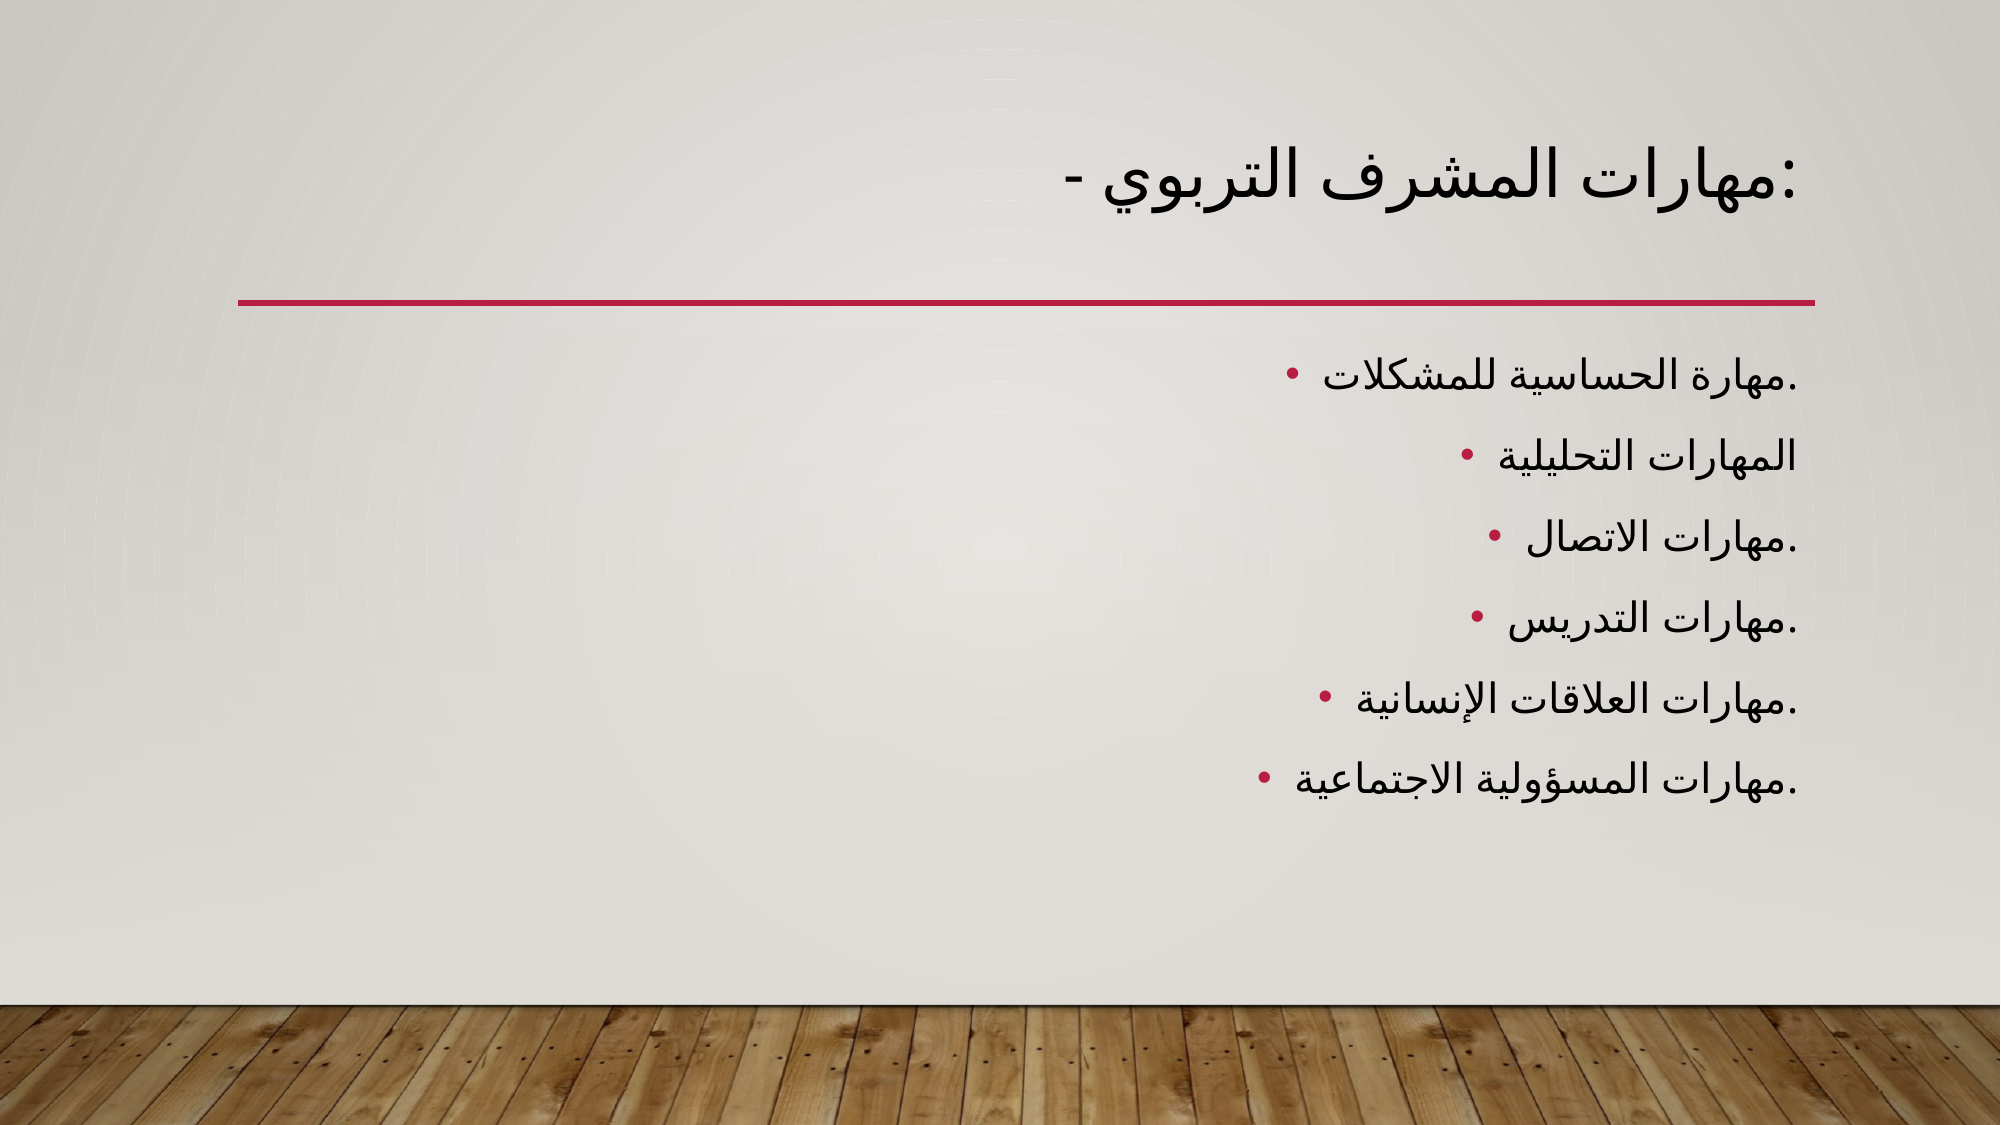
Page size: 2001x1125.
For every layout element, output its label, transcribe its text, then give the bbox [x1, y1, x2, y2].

picture [0, 1005, 2000, 1125]
list مهارة الحساسية للمشكلات.​ المهارات التحليلية​ مهارات الاتصال.​ مهارات التدريس.​ مهارات العلاقات الإنسانية.​ مهارات المسؤولية الاجتماعية.​ [238, 330, 1814, 897]
title - مهارات المشرف التربوي:​ [238, 131, 1814, 305]
